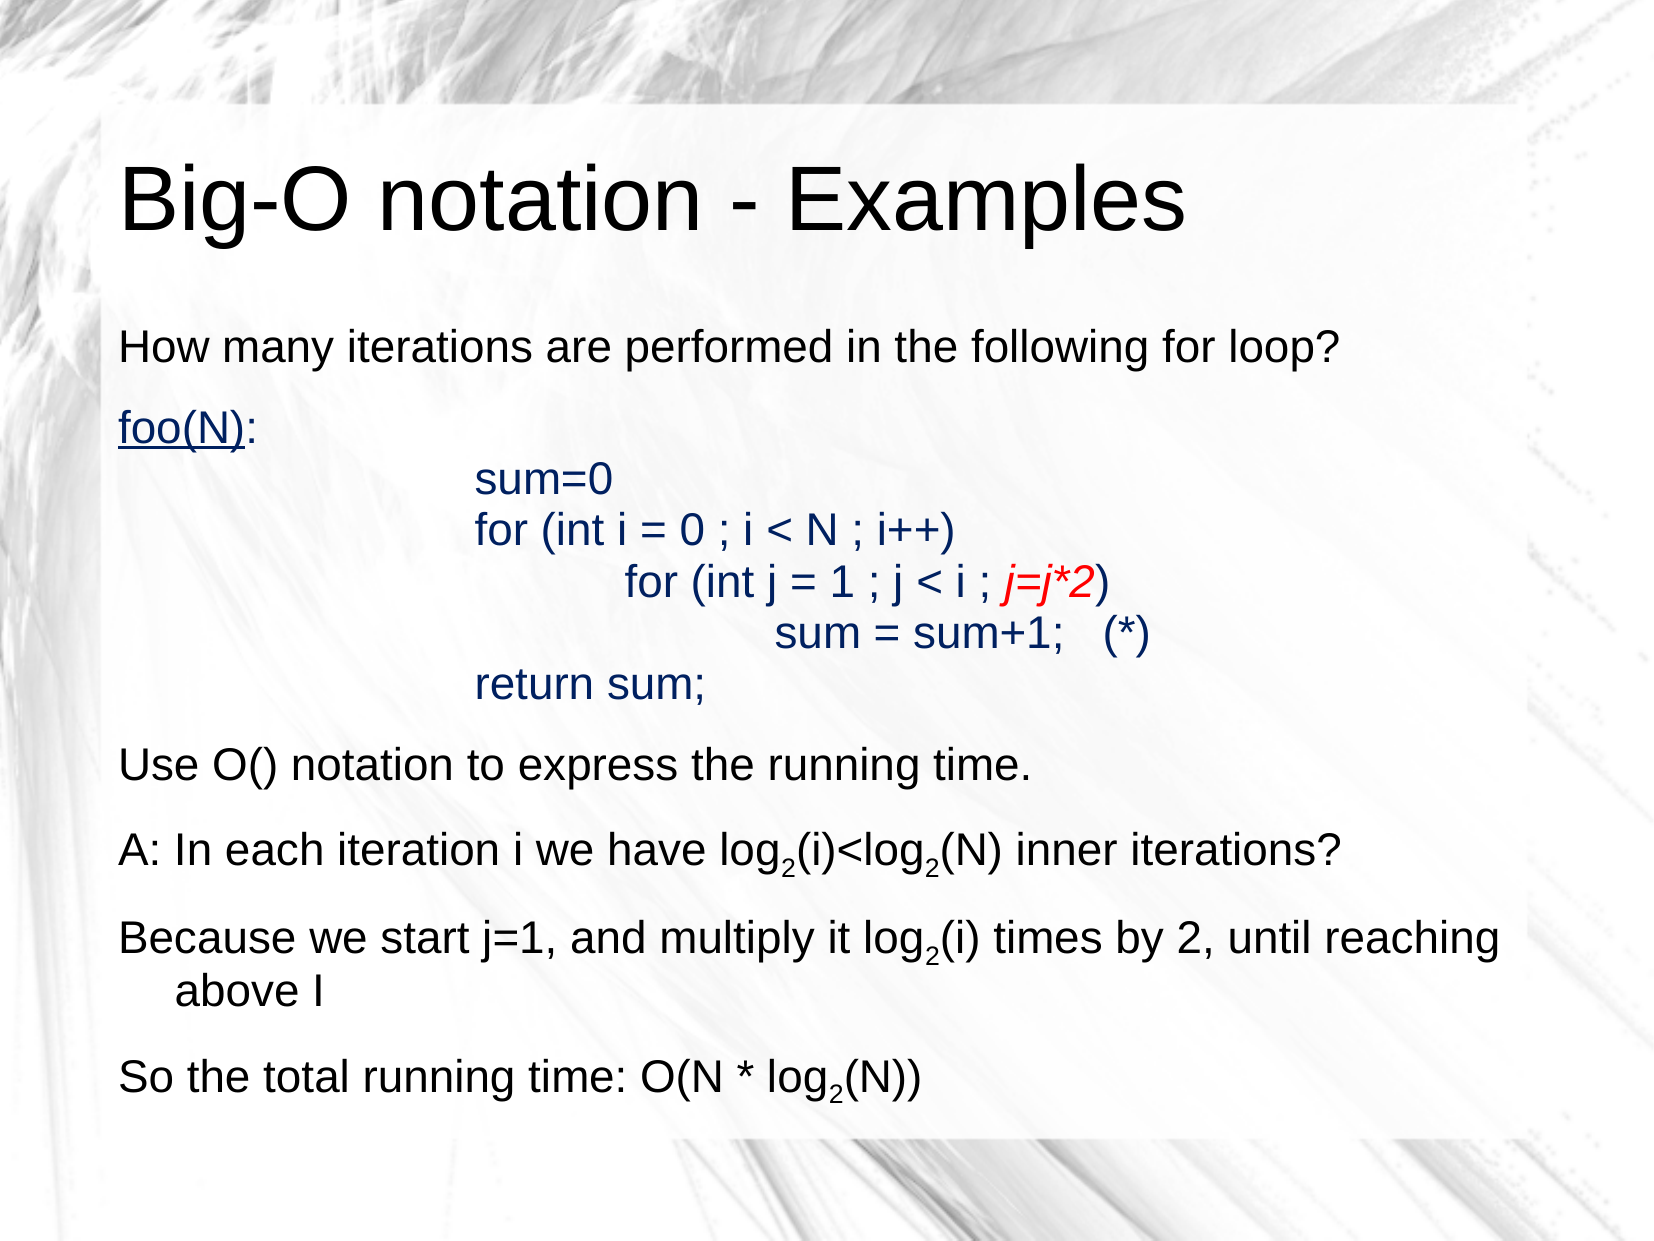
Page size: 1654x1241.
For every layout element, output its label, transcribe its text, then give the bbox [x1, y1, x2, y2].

title Big-O notation - Examples [118, 112, 1506, 281]
list How many iterations are performed in the following for loop? foo(N): sum=0 for (int i = 0 ; i < N ; i++) for (int j = 1 ; j < i ; j=j*2) sum = sum+1; (*) return sum; Use O() notation to express the running time. A: In each iteration i we have log2(i)<log2(N) inner iterations? Because we start j=1, and multiply it log2(i) times by 2, until reaching above I So the total running time: O(N * log2(N)) [118, 319, 1571, 1109]
picture [0, 0, 1654, 1241]
